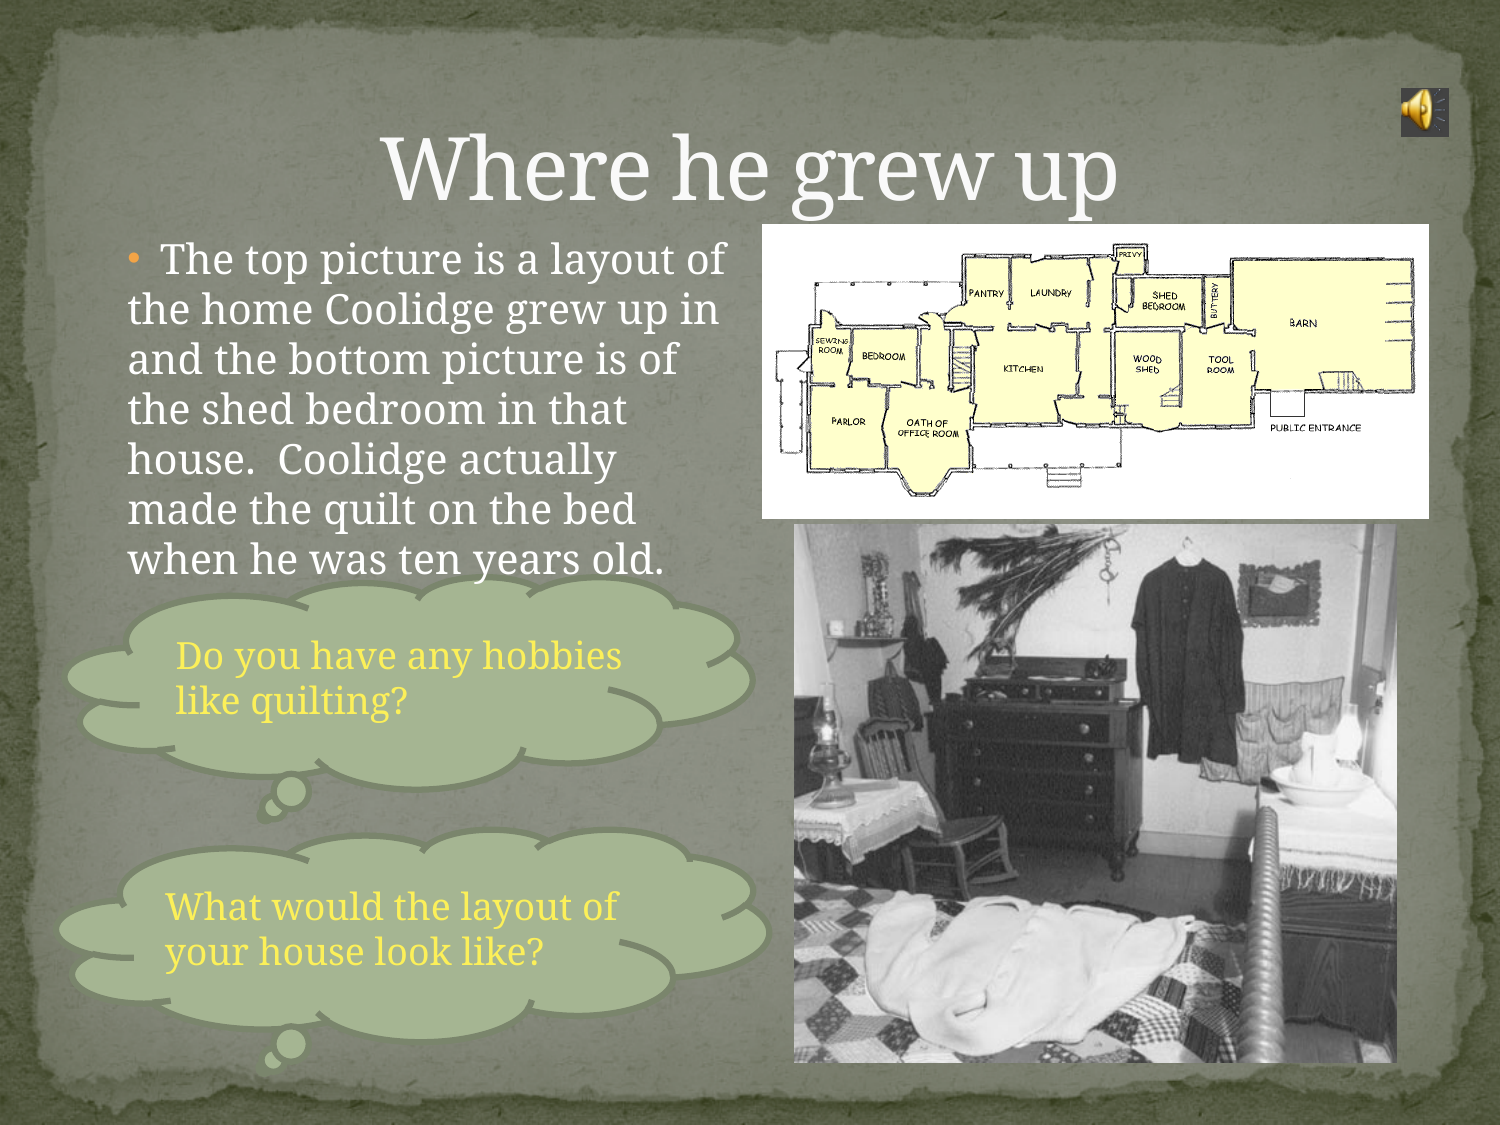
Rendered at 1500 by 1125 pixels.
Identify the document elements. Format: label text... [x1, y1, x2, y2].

text_box [61, 635, 663, 825]
picture [1400, 88, 1450, 137]
text_box The top picture is a layout of the home Coolidge grew up in and the bottom picture is of the shed bedroom in that house. Coolidge actually made the quilt on the bed when he was ten years old. [112, 224, 750, 635]
title Where he grew up [74, 24, 1425, 225]
text_box What would the layout of your house look like? [149, 875, 675, 981]
text_box [699, 635, 756, 723]
text_box [52, 826, 773, 1077]
text_box Do you have any hobbies like quilting? [160, 624, 699, 730]
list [765, 227, 1427, 517]
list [797, 528, 1396, 1061]
